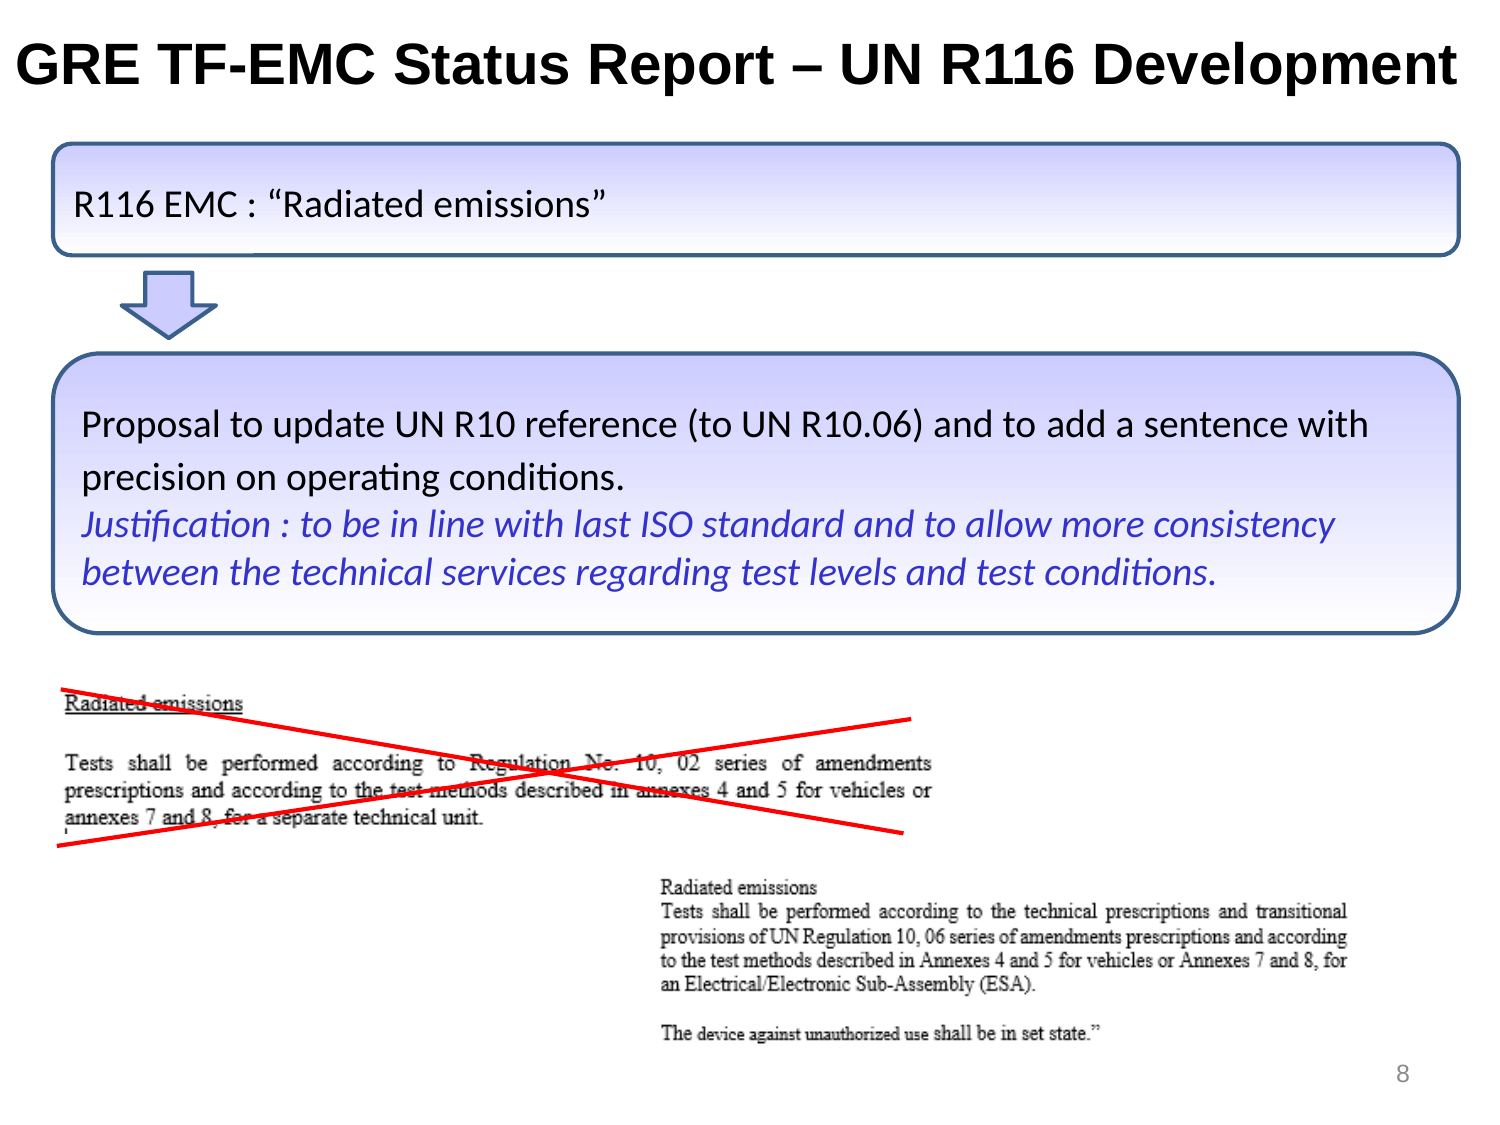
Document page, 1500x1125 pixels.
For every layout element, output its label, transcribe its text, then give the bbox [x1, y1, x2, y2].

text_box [56, 718, 912, 847]
picture [655, 870, 1367, 1059]
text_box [60, 689, 904, 834]
picture [52, 684, 953, 834]
slide_number 8 [1074, 1042, 1425, 1103]
text_box R116 EMC : “Radiated emissions” [50, 141, 1461, 258]
text_box [119, 270, 219, 340]
text_box Proposal to update UN R10 reference (to UN R10.06) and to add a sentence with precision on operating conditions. Justification : to be in line with last ISO standard and to allow more consistency between the technical services regarding test levels and test conditions. [50, 351, 1461, 636]
text_box GRE TF-EMC Status Report – UN R116 Development [0, 1, 1500, 120]
